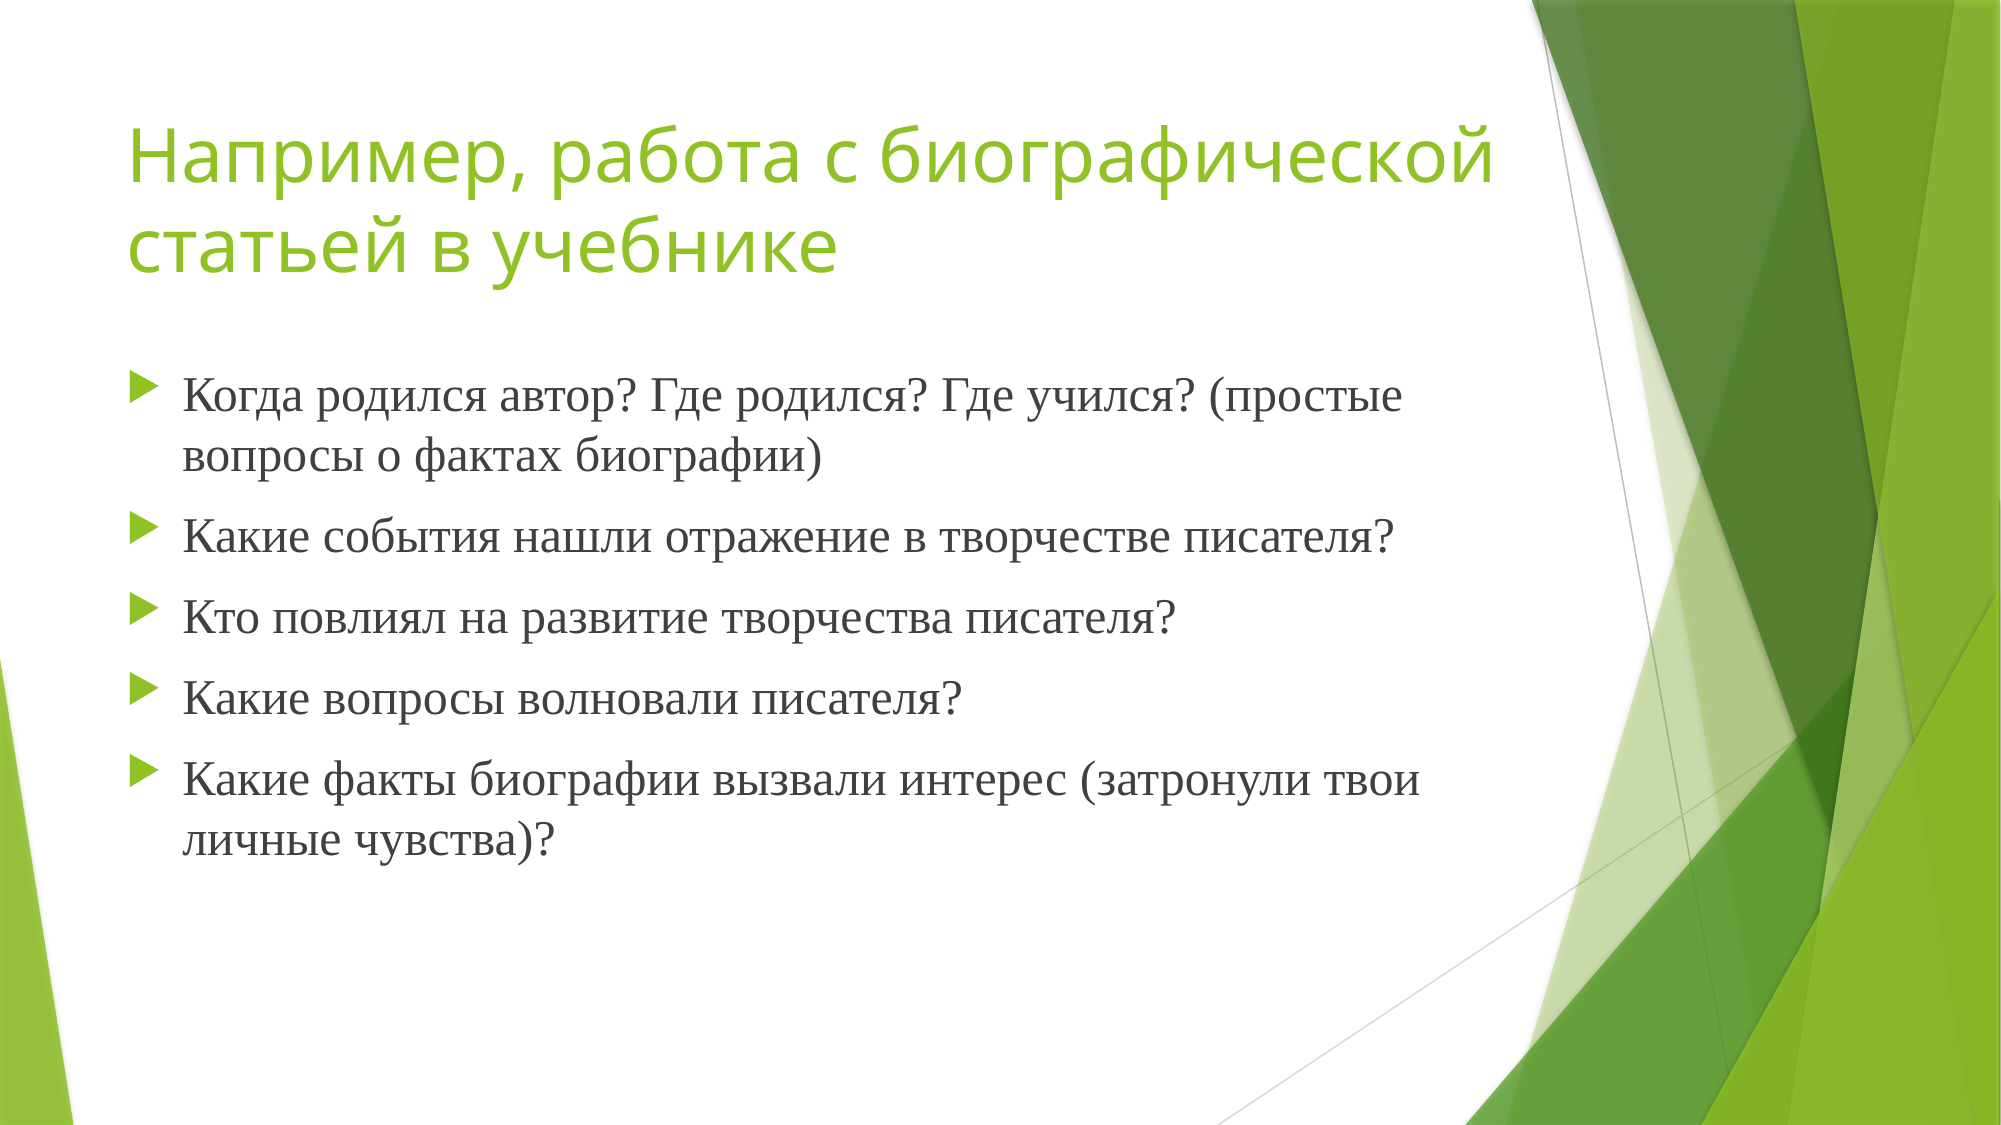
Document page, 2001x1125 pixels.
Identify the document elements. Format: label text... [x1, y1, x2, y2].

title Например, работа с биографической статьей в учебнике [111, 99, 1522, 317]
list Когда родился автор? Где родился? Где учился? (простые вопросы о фактах биографии) Какие события нашли отражение в творчестве писателя? Кто повлиял на развитие творчества писателя? Какие вопросы волновали писателя? Какие факты биографии вызвали интерес (затронули твои личные чувства)? [111, 354, 1522, 992]
